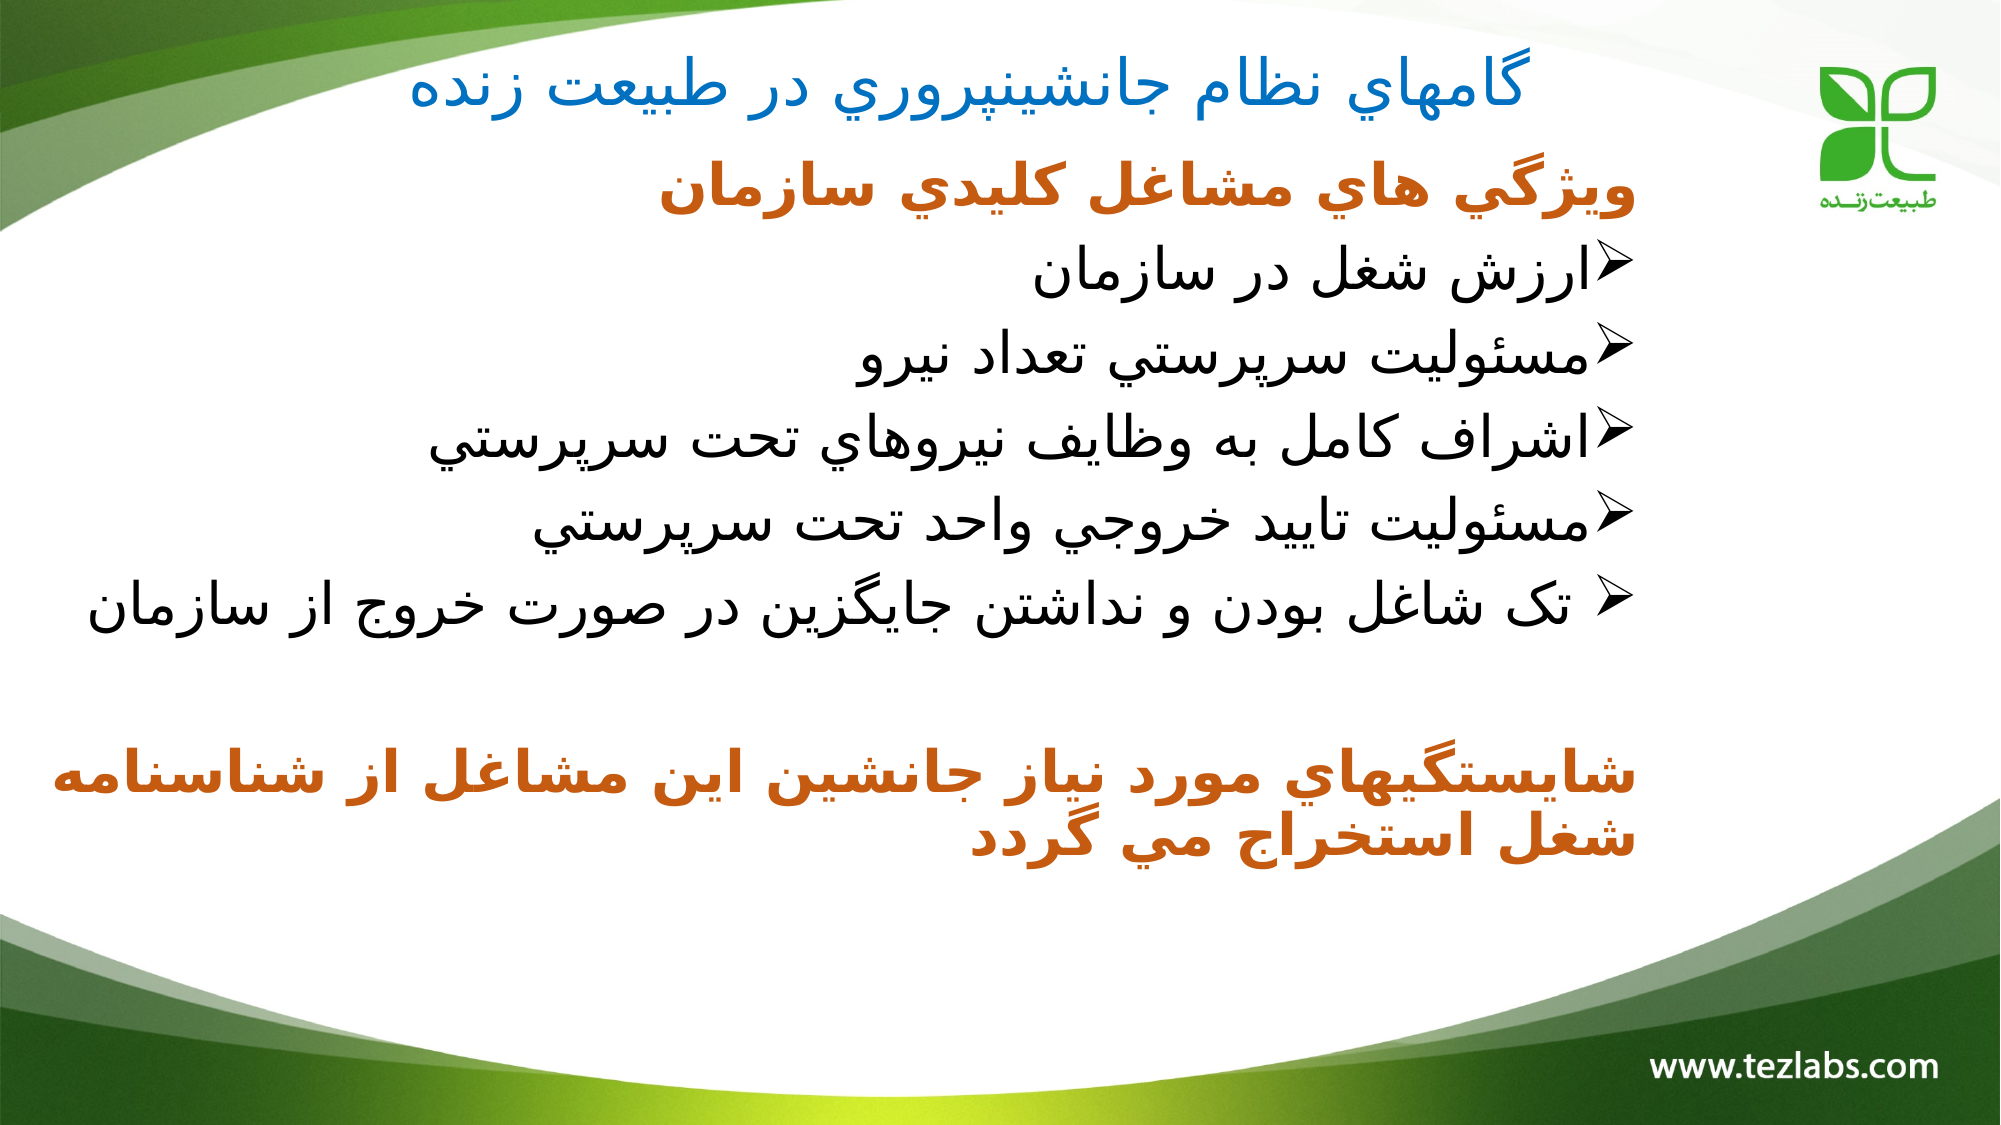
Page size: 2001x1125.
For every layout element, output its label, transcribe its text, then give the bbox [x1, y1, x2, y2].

picture [0, 0, 2000, 1125]
list ويژگي هاي مشاغل کليدي سازمان ارزش شغل در سازمان مسئوليت سرپرستي تعداد نيرو اشراف کامل به وظايف نيروهاي تحت سرپرستي مسئوليت تاييد خروجي واحد تحت سرپرستي تک شاغل بودن و نداشتن جايگزين در صورت خروج از سازمان شايستگي­هاي مورد نياز جانشين اين مشاغل از شناسنامه شغل استخراج مي گردد [25, 147, 1655, 1107]
title گام­هاي نظام جانشين­پروري در طبيعت زنده [264, 38, 1675, 131]
